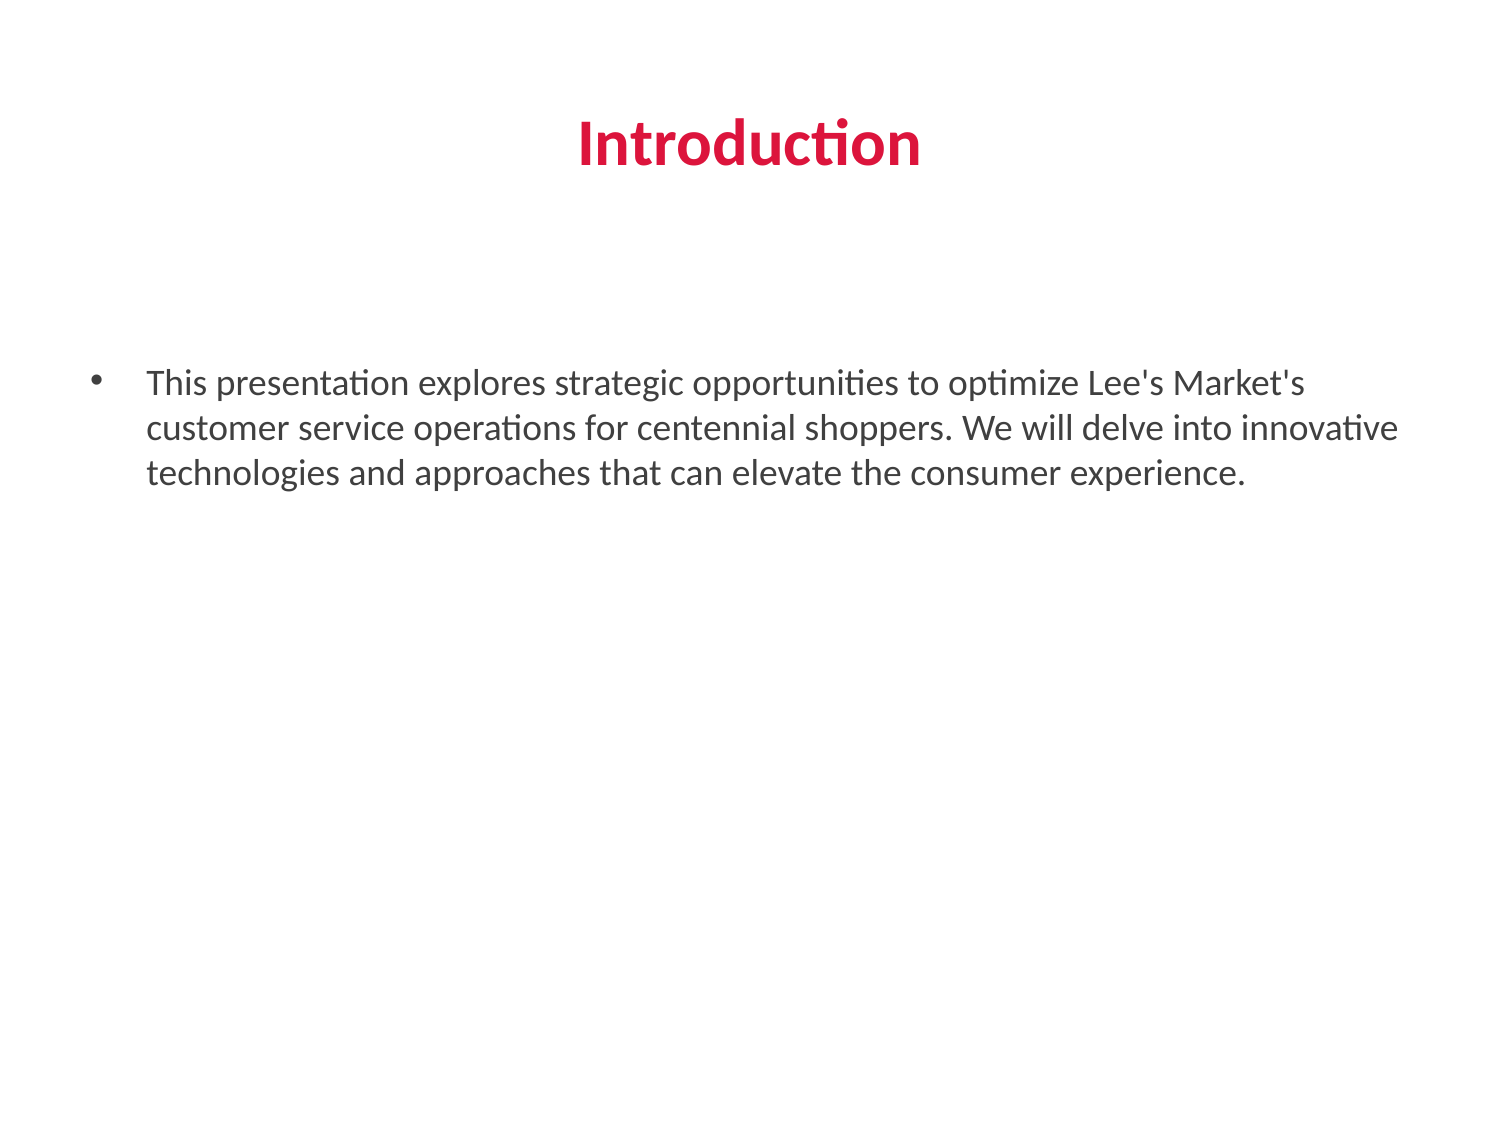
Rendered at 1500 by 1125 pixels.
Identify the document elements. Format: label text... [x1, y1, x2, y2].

list This presentation explores strategic opportunities to optimize Lee's Market's customer service operations for centennial shoppers. We will delve into innovative technologies and approaches that can elevate the consumer experience. [75, 262, 1425, 1005]
title Introduction [75, 45, 1425, 233]
